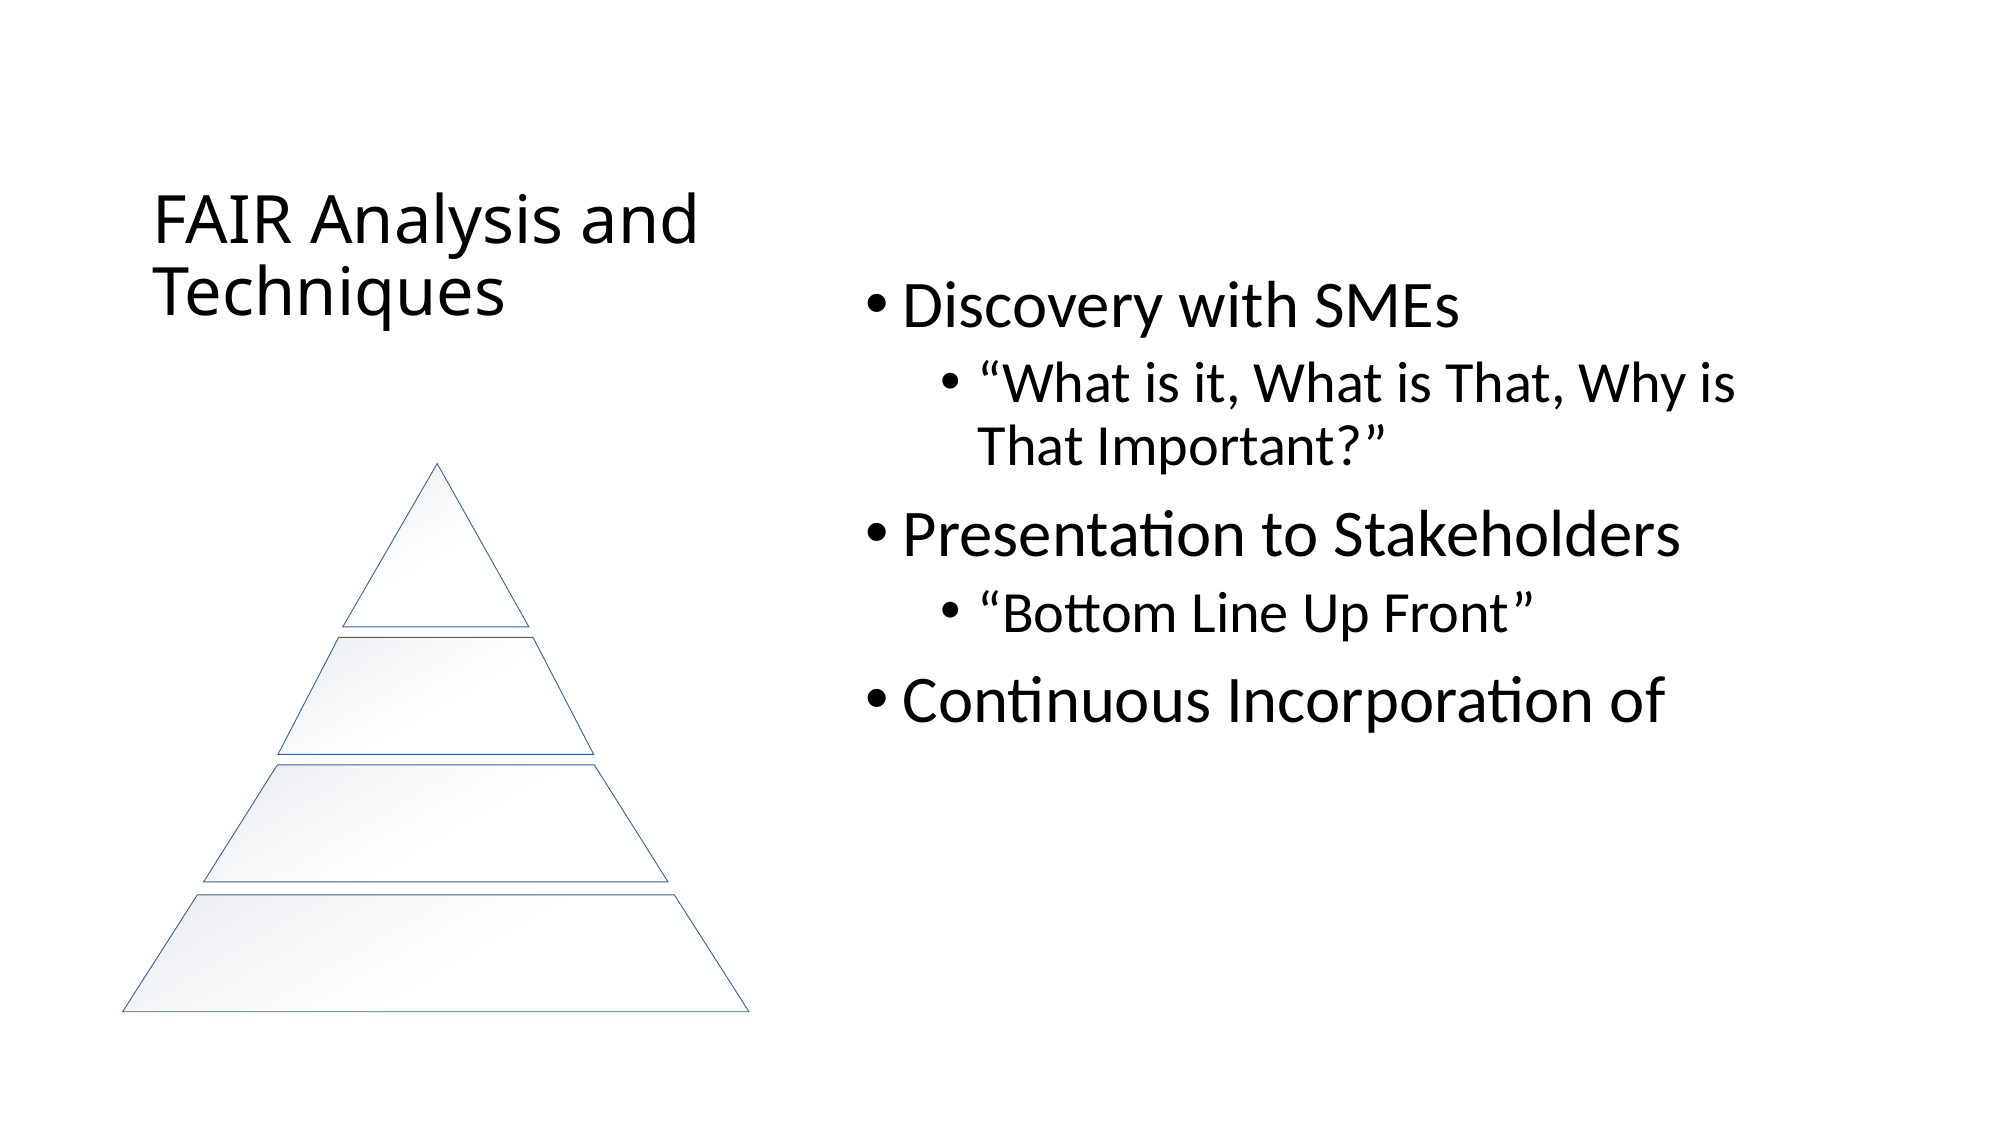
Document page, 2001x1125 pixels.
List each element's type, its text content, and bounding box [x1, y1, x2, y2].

title FAIR Analysis and Techniques [137, 75, 783, 338]
list Discovery with SMEs “What is it, What is That, Why is That Important?” Presentation to Stakeholders “Bottom Line Up Front” Continuous Incorporation of [850, 161, 1863, 962]
picture [120, 461, 750, 1013]
